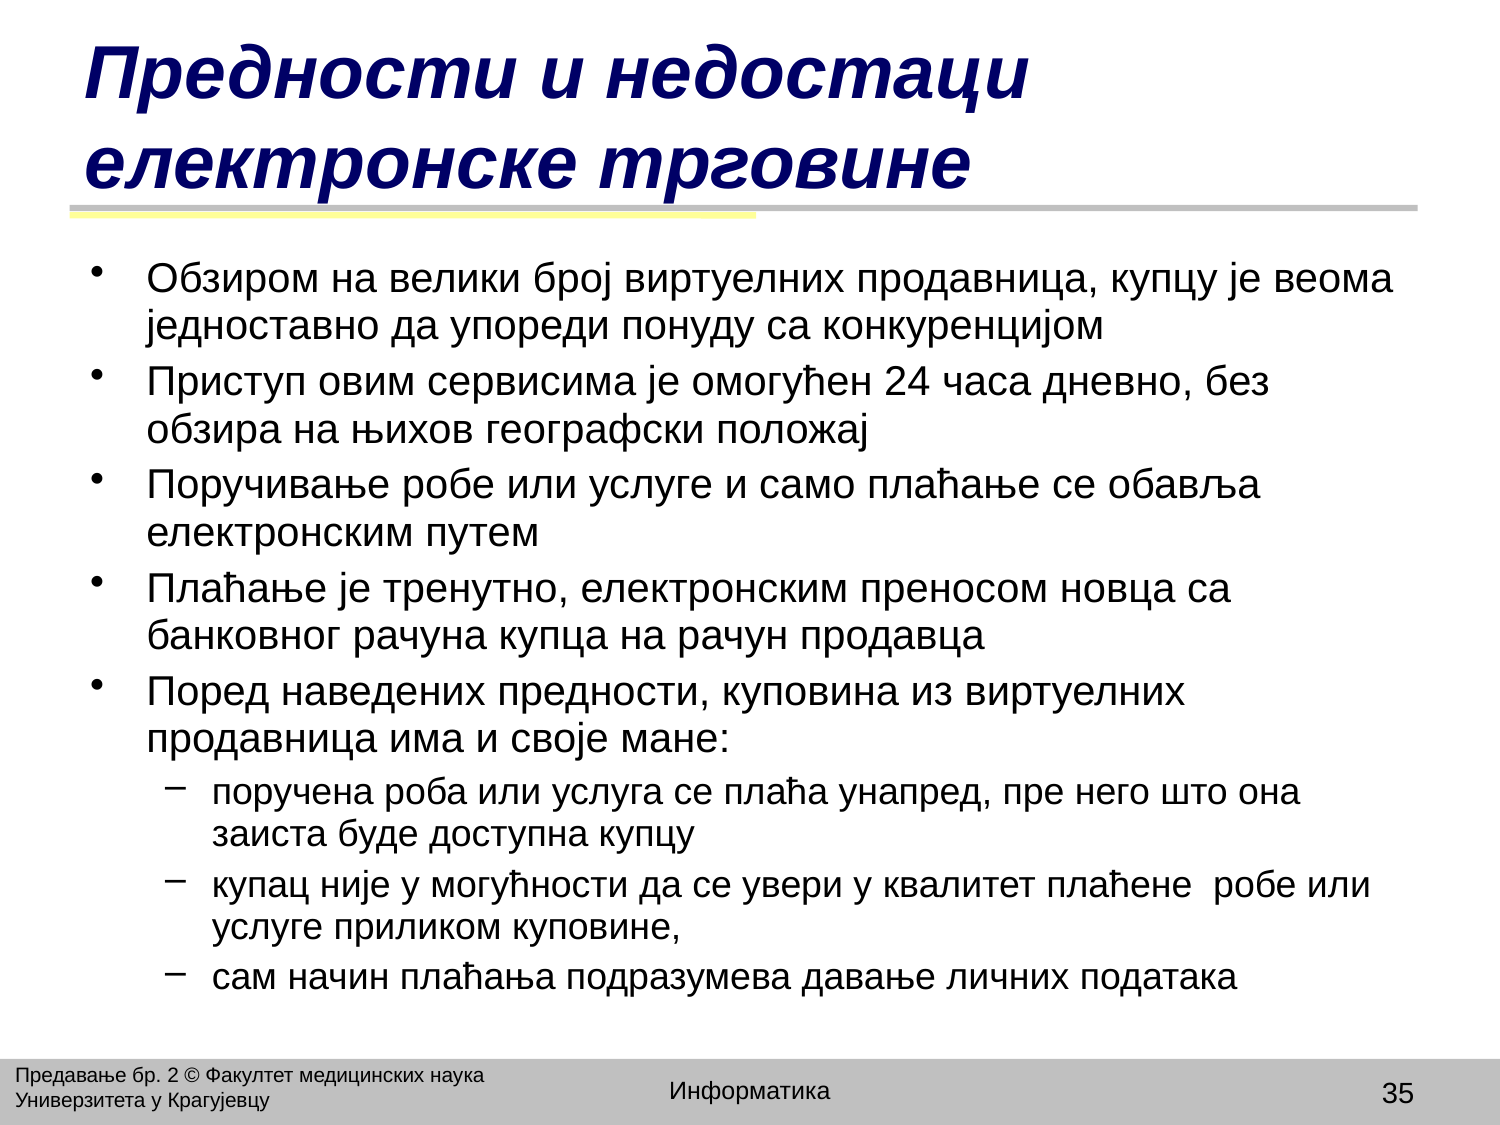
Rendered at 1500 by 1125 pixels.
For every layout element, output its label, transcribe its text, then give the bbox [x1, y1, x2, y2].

slide_number Предавање бр. 2 © Факултет медицинских наука Универзитета у Крагујевцу [0, 1053, 607, 1108]
footer Информатика [512, 1066, 988, 1125]
list Обзиром на велики број виртуелних продавница, купцу је веома једноставно да упореди понуду са конкуренцијом Приступ овим сервисима је омогућен 24 часа дневно, без обзира на њихов географски положај Поручивање робе или услуге и само плаћање се обавља електронским путем Плаћање је тренутно, електронским преносом новца са банковног рачуна купца на рачун продавца Поред наведених предности, куповина из виртуелних продавница има и своје мане: поручена роба или услуга се плаћа унапред, пре него што она заиста буде доступна купцу купац није у могућности да се увери у квалитет плаћене робе или услуге приликом куповине, сам начин плаћања подразумева давање личних података [74, 246, 1426, 1023]
title Предности и недостаци електронске трговине [69, 19, 1426, 208]
slide_number 35 [1079, 1066, 1430, 1125]
